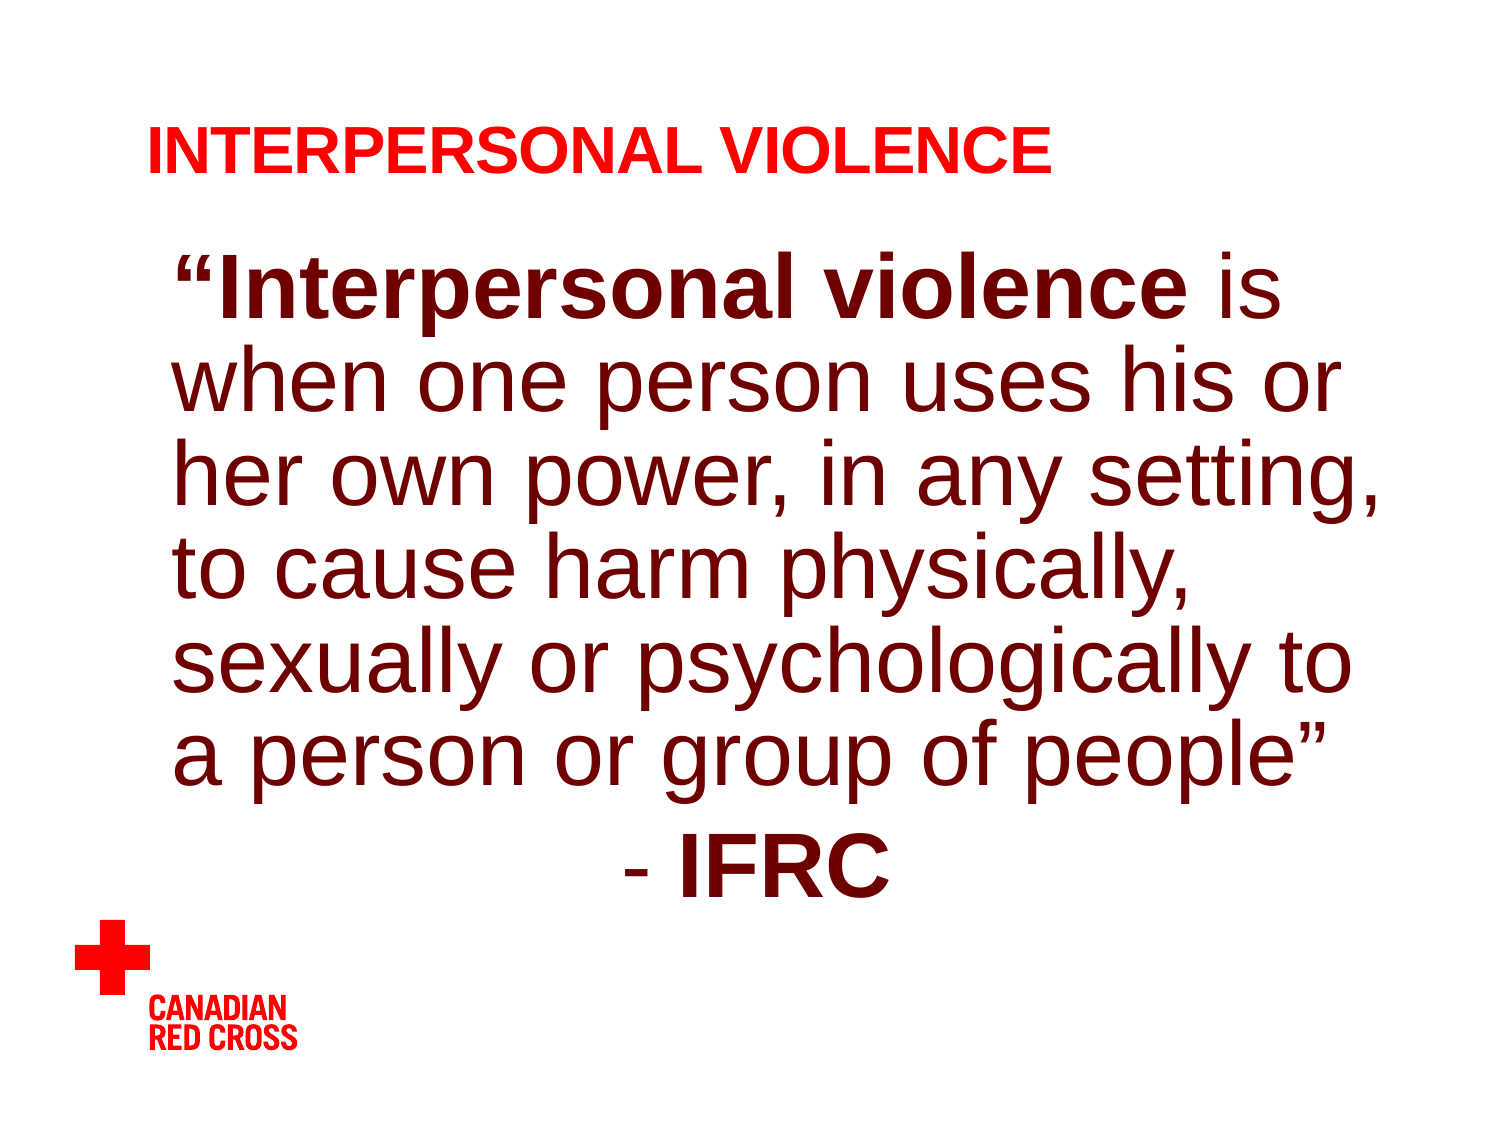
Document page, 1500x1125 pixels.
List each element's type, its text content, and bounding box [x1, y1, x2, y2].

list “Interpersonal violence is when one person uses his or her own power, in any setting, to cause harm physically, sexually or psychologically to a person or group of people” - IFRC [131, 231, 1444, 919]
title INTERPERSONAL VIOLENCE [131, 39, 1444, 194]
